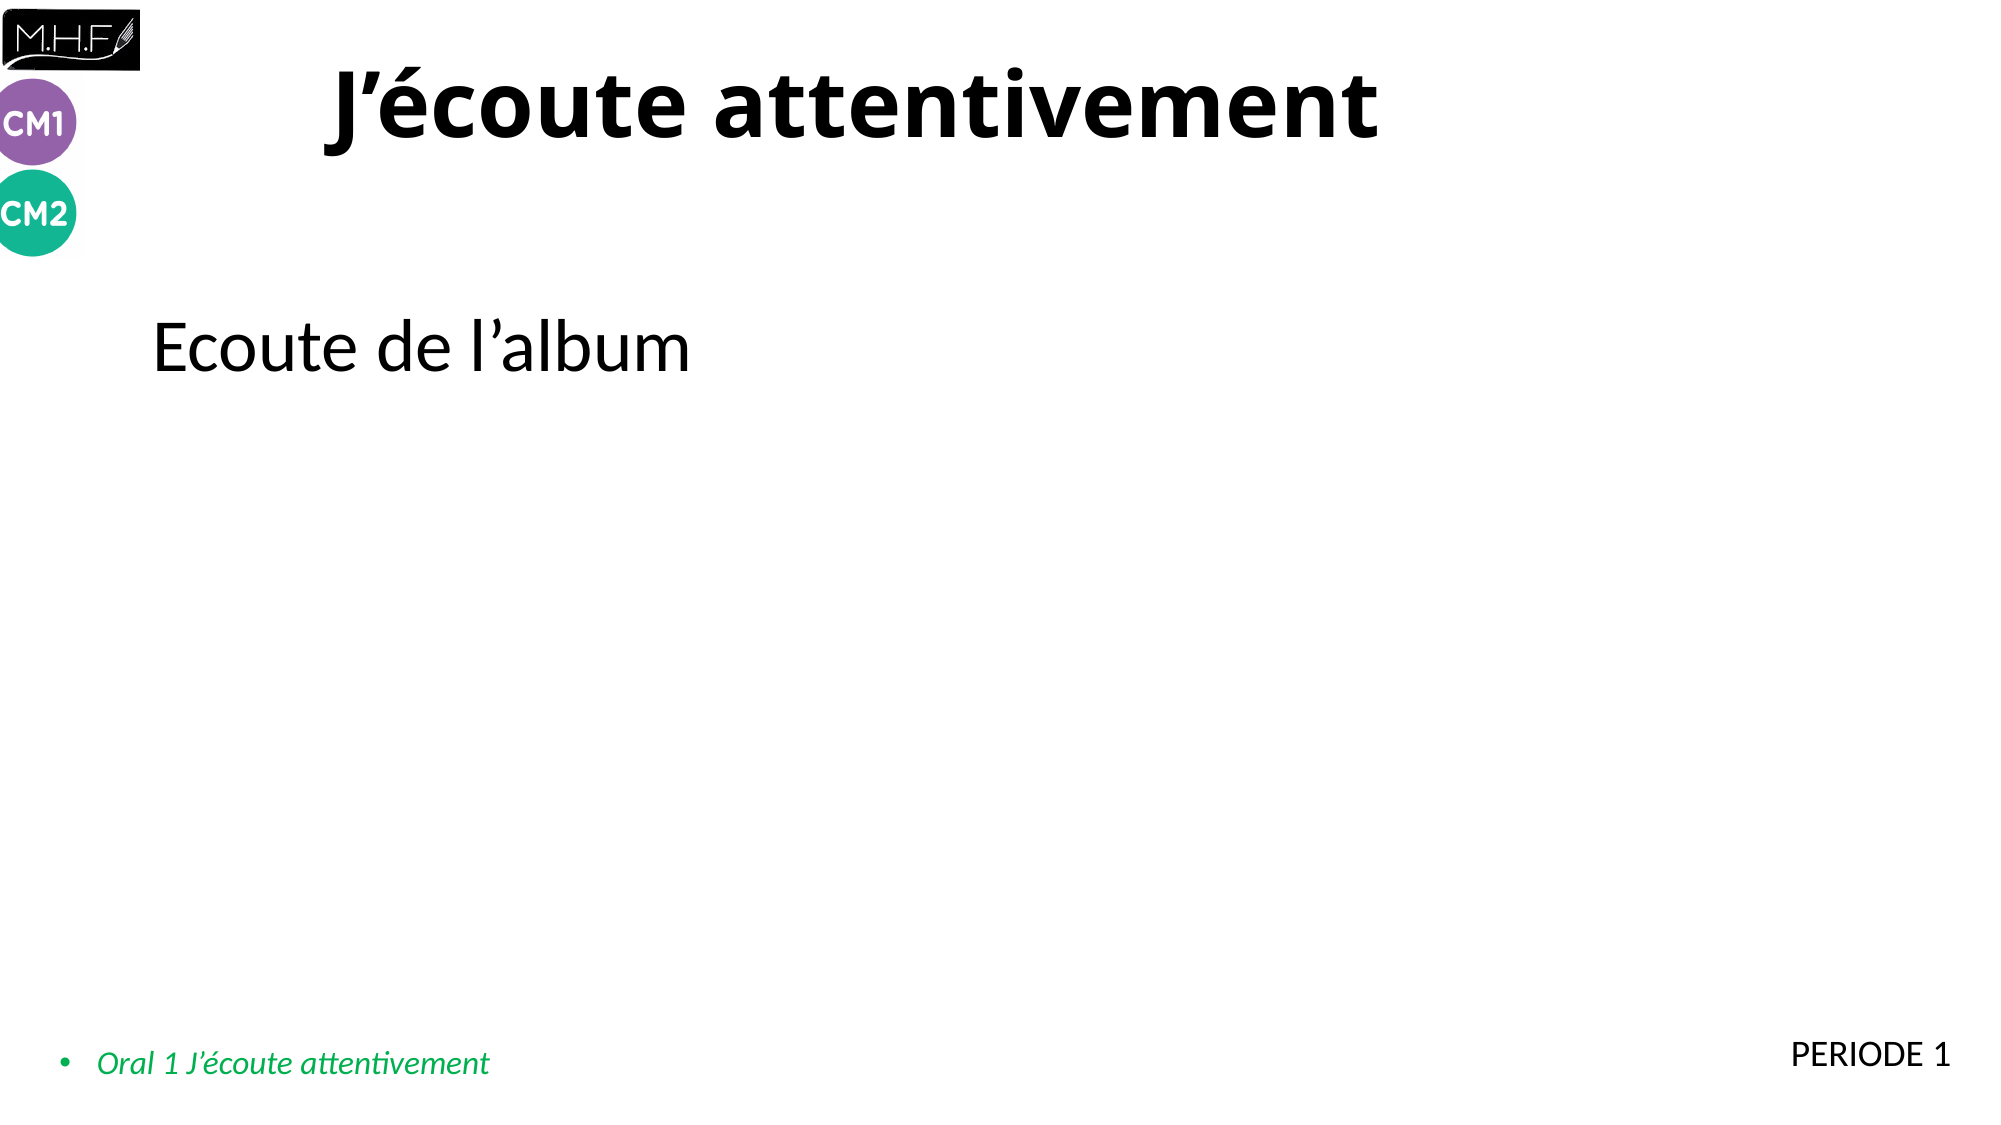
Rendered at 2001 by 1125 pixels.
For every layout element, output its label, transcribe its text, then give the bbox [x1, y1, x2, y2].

list Ecoute de l’album [137, 299, 1863, 1014]
text_box Oral 1 J’écoute attentivement [44, 1038, 1346, 1092]
picture [0, 7, 140, 259]
title J’écoute attentivement [316, 0, 1863, 218]
text_box PERIODE 1 [1362, 1021, 1967, 1082]
